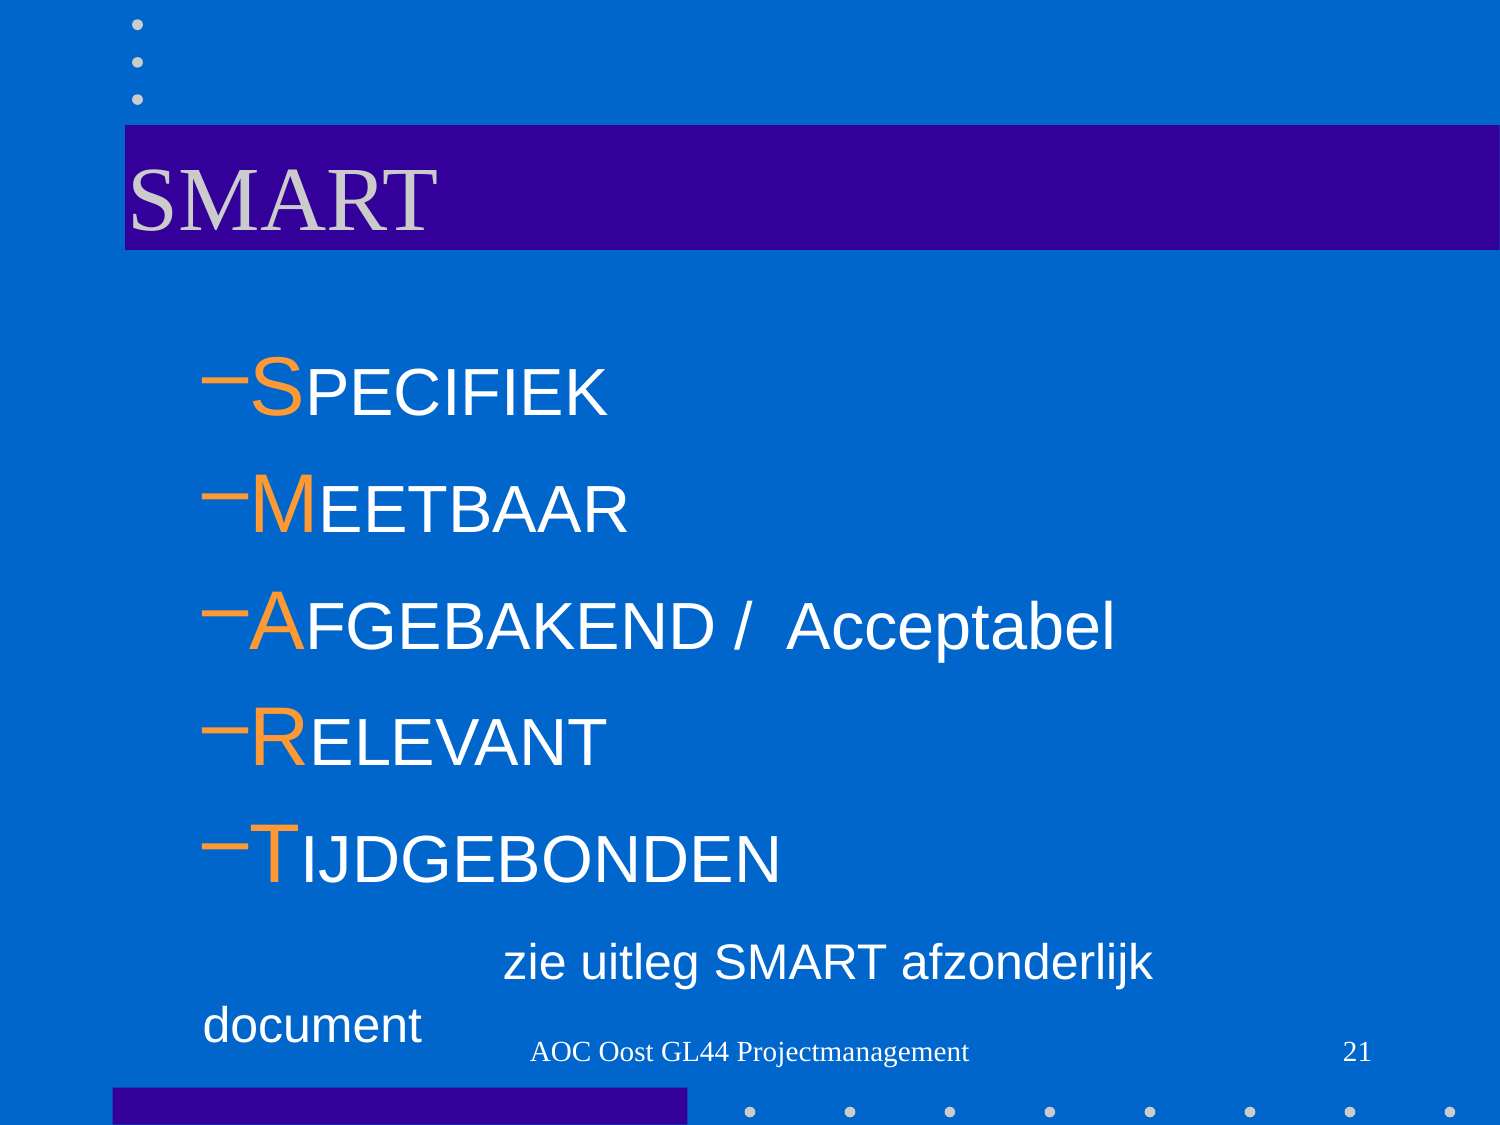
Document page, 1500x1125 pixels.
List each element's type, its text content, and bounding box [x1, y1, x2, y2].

slide_number 21 [1074, 1048, 1388, 1088]
title SMART [112, 99, 1388, 288]
footer AOC Oost GL44 Projectmanagement [512, 1012, 988, 1088]
list SPECIFIEK MEETBAAR AFGEBAKEND / Acceptabel RELEVANT TIJDGEBONDEN zie uitleg SMART afzonderlijk document [112, 324, 1388, 1048]
